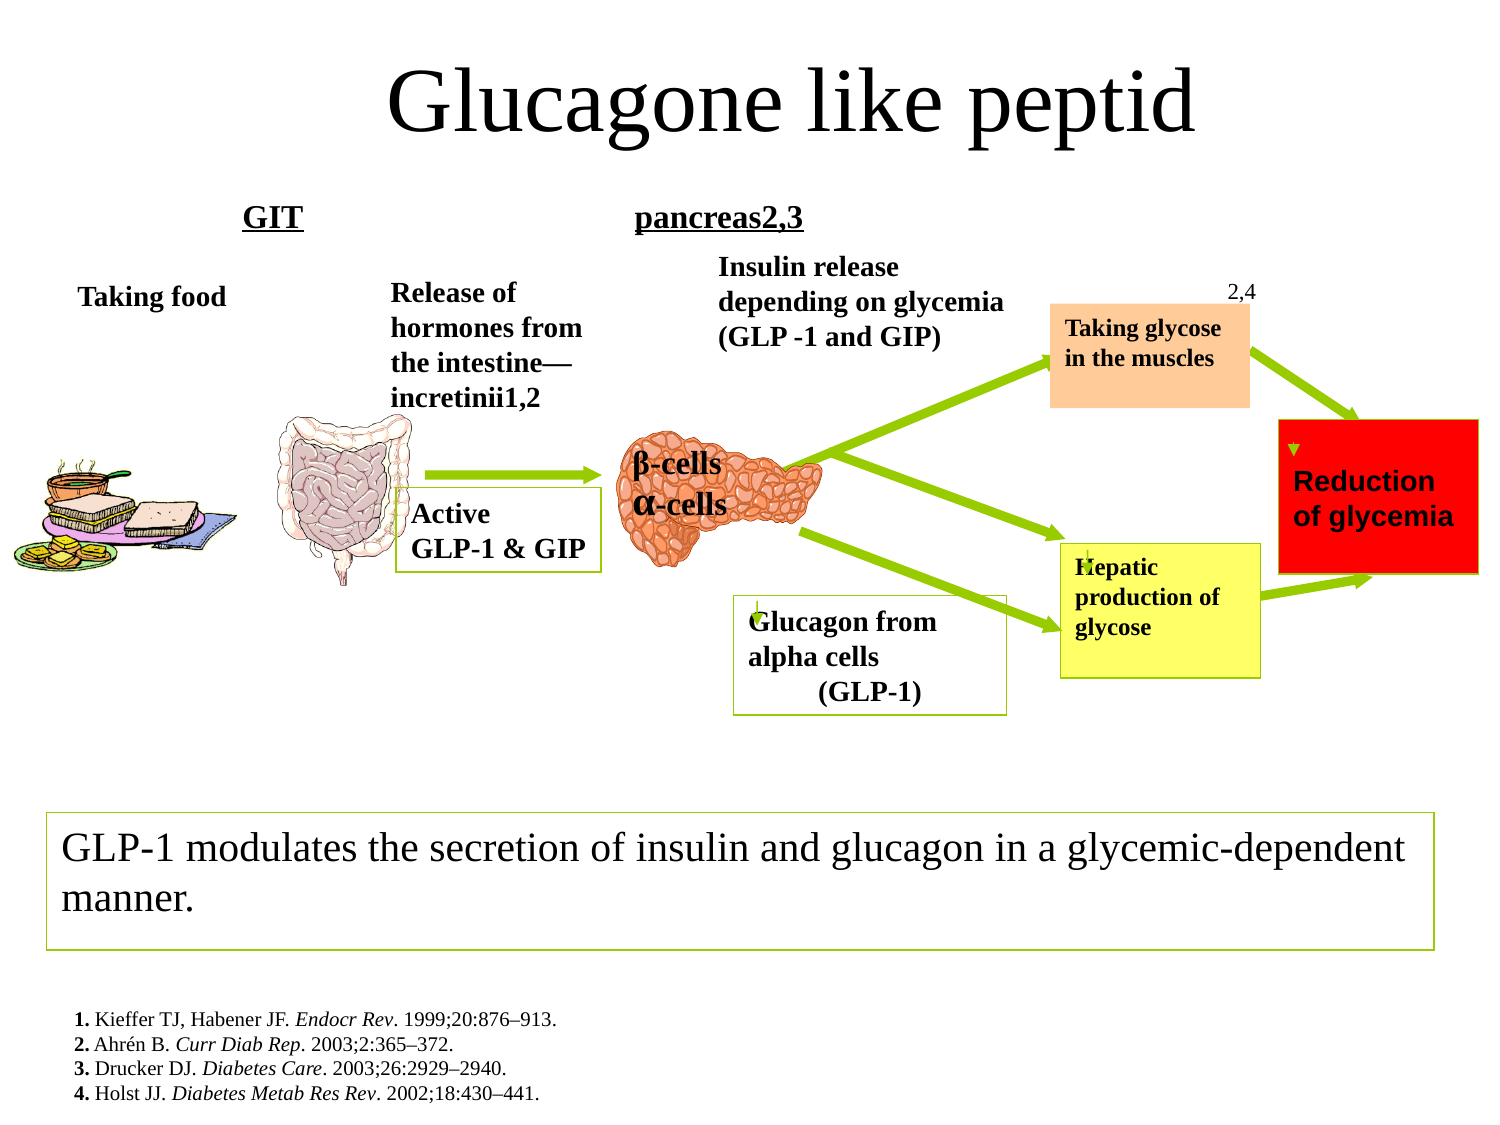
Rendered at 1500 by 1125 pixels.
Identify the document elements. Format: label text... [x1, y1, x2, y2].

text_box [733, 595, 1007, 717]
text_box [1049, 303, 1251, 410]
text_box GLP-1 modulates the secretion of insulin and glucagon in a glycemic-dependent manner. [46, 812, 1435, 950]
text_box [1060, 543, 1261, 680]
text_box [212, 187, 413, 588]
text_box [829, 451, 1066, 541]
text_box 2,4 [1156, 272, 1328, 312]
picture [614, 428, 825, 570]
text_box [1278, 419, 1479, 577]
text_box Taking food [62, 269, 207, 355]
text_box Release of hormones from the intestine— incretinii1,2 [416, 266, 639, 456]
title Glucagone like peptid [60, 0, 1500, 190]
text_box Active GLP-1 & GIP [416, 487, 601, 573]
text_box 1. Kieffer TJ, Habener JF. Endocr Rev. 1999;20:876–913. 2. Ahrén B. Curr Diab Rep. 2003;2:365–372. 3. Drucker DJ. Diabetes Care. 2003;26:2929–2940. 4. Holst JJ. Diabetes Metab Res Rev. 2002;18:430–441. [59, 997, 1413, 1113]
picture [12, 457, 238, 576]
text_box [703, 201, 1047, 397]
text_box [424, 470, 603, 480]
text_box pancreas2,3 [619, 187, 819, 282]
